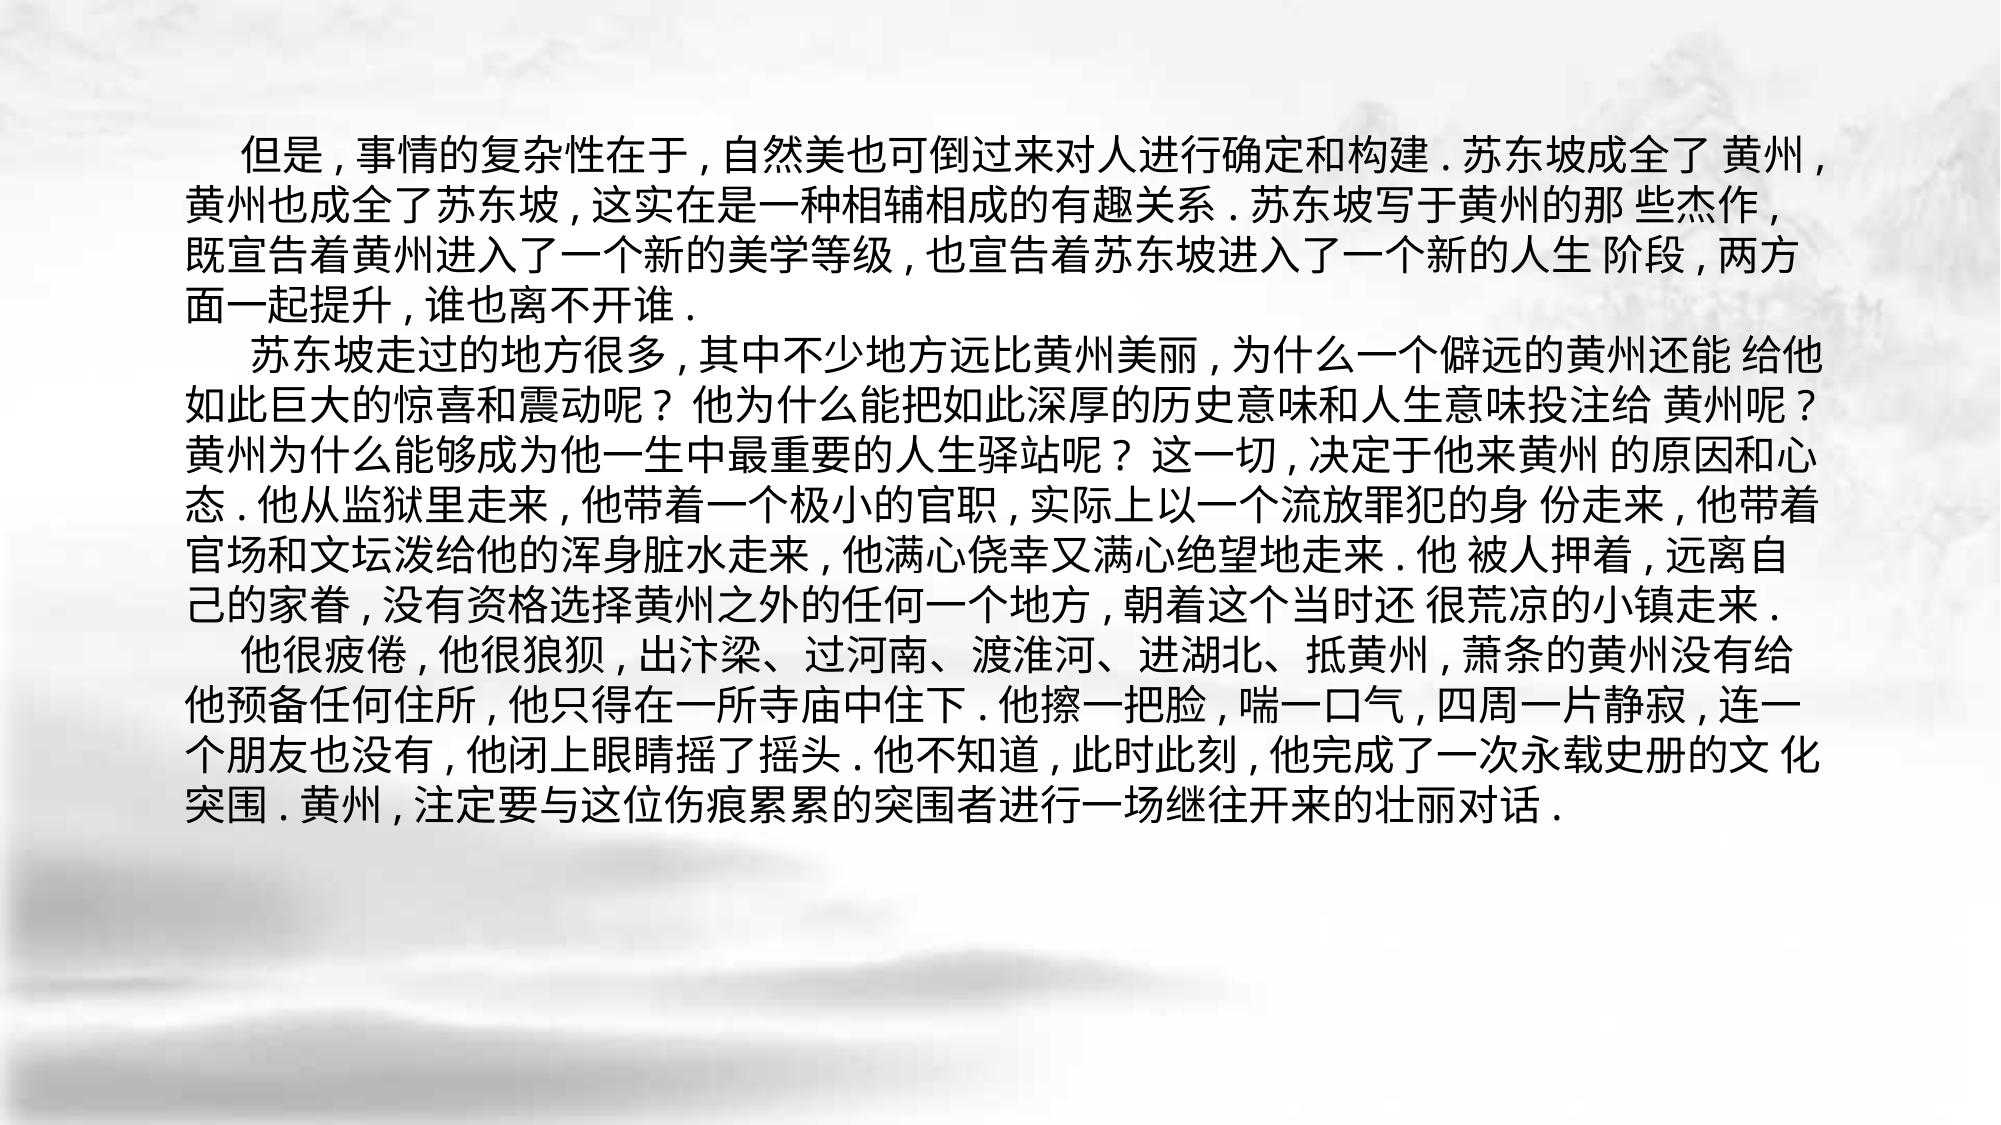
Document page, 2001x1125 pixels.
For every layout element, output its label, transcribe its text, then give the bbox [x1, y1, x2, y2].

picture [0, 0, 2001, 1125]
text_box 但是,事情的复杂性在于,自然美也可倒过来对人进行确定和构建.苏东坡成全了 黄州,黄州也成全了苏东坡,这实在是一种相辅相成的有趣关系.苏东坡写于黄州的那 些杰作,既宣告着黄州进入了一个新的美学等级,也宣告着苏东坡进入了一个新的人生 阶段,两方面一起提升,谁也离不开谁. 苏东坡走过的地方很多,其中不少地方远比黄州美丽,为什么一个僻远的黄州还能 给他如此巨大的惊喜和震动呢? 他为什么能把如此深厚的历史意味和人生意味投注给 黄州呢? 黄州为什么能够成为他一生中最重要的人生驿站呢? 这一切,决定于他来黄州 的原因和心态.他从监狱里走来,他带着一个极小的官职,实际上以一个流放罪犯的身 份走来,他带着官场和文坛泼给他的浑身脏水走来,他满心侥幸又满心绝望地走来.他 被人押着,远离自己的家眷,没有资格选择黄州之外的任何一个地方,朝着这个当时还 很荒凉的小镇走来. 他很疲倦,他很狼狈,出汴梁、过河南、渡淮河、进湖北、抵黄州,萧条的黄州没有给他预备任何住所,他只得在一所寺庙中住下.他擦一把脸,喘一口气,四周一片静寂,连一 个朋友也没有,他闭上眼睛摇了摇头.他不知道,此时此刻,他完成了一次永载史册的文 化突围.黄州,注定要与这位伤痕累累的突围者进行一场继往开来的壮丽对话. [169, 121, 1845, 837]
